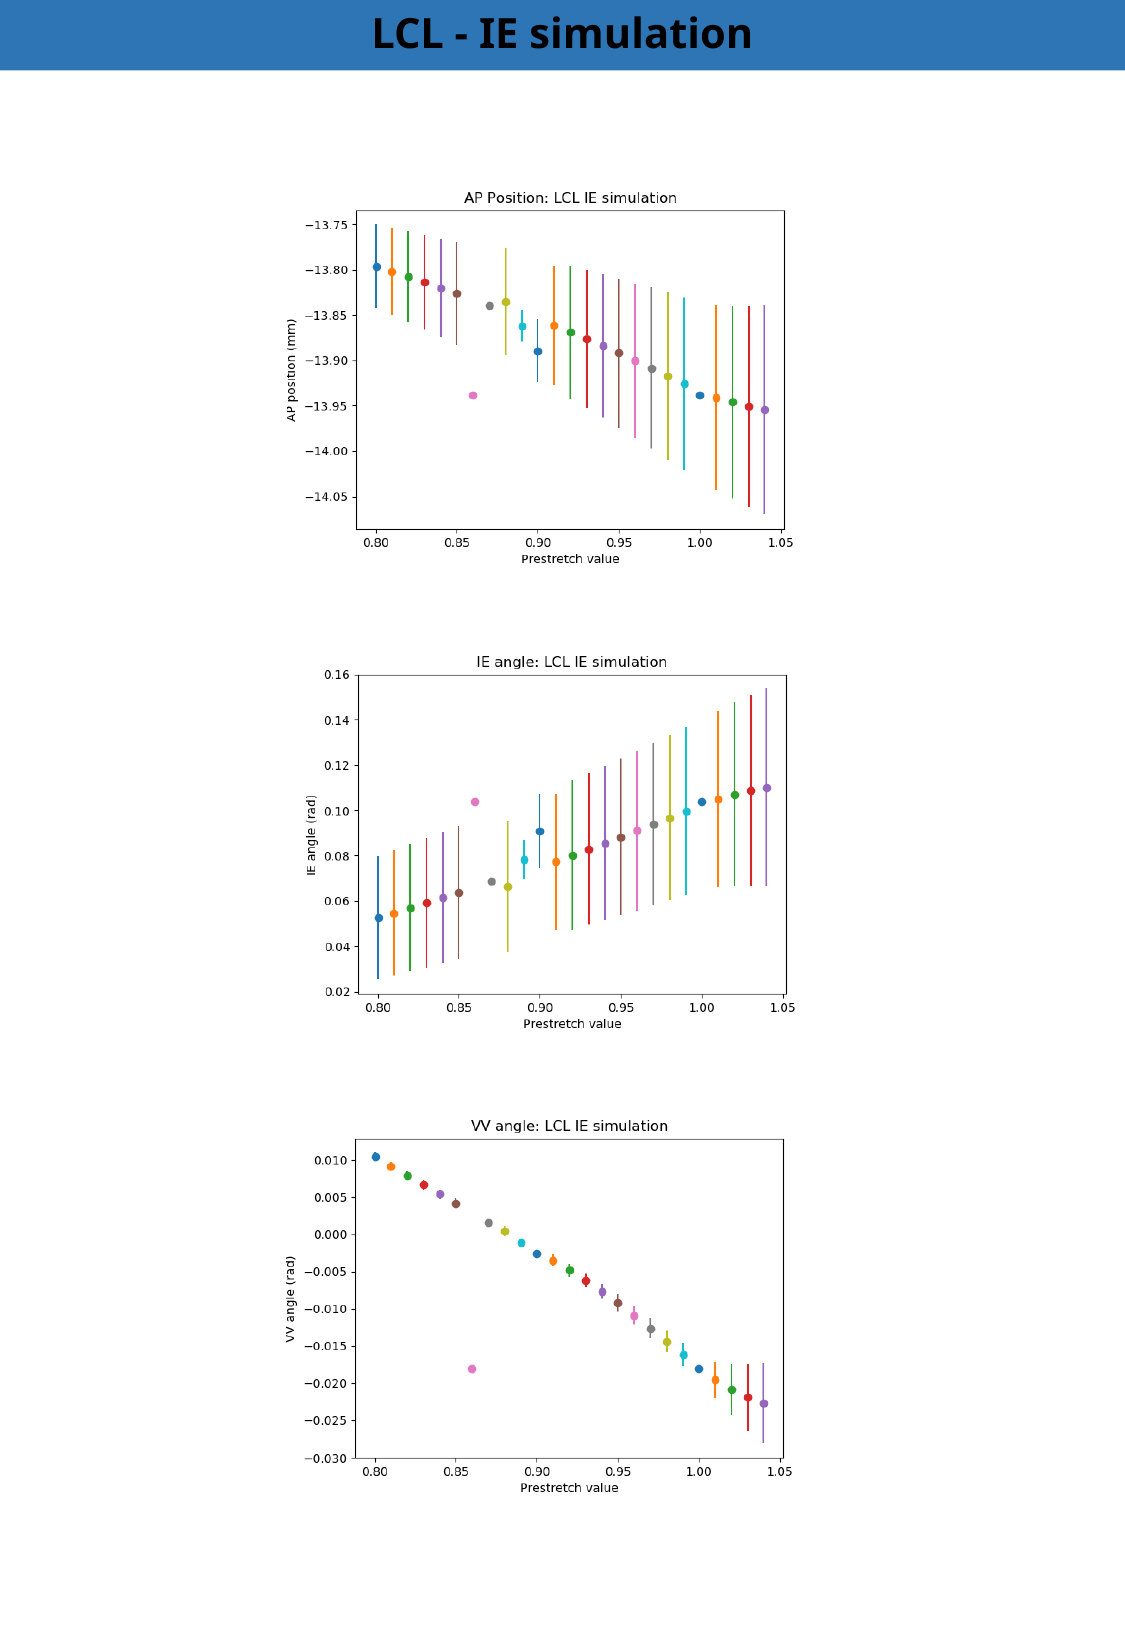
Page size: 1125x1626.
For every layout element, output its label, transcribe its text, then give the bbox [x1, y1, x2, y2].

picture [289, 624, 841, 1039]
picture [286, 1088, 839, 1503]
text_box LCL - IE simulation [0, 0, 1125, 71]
picture [287, 160, 839, 574]
